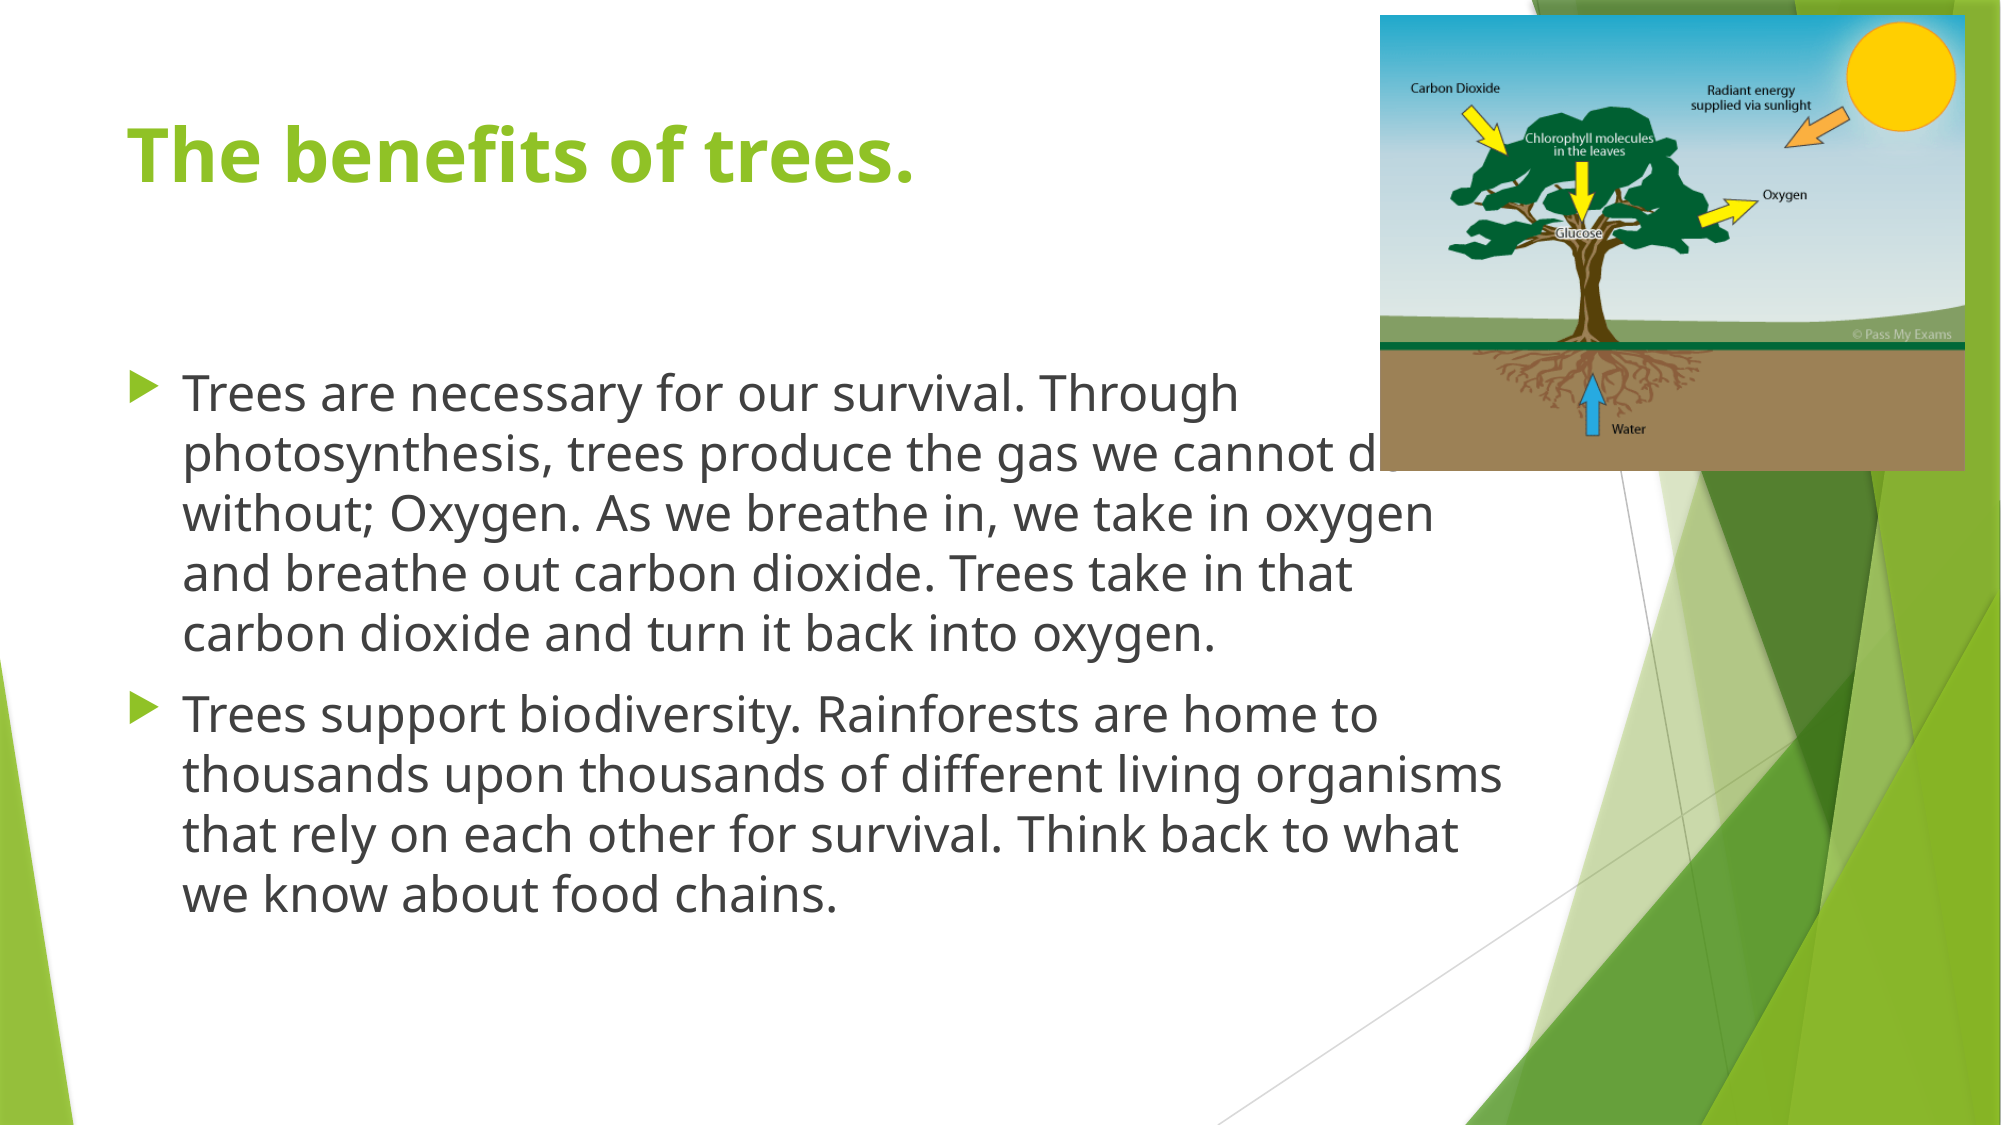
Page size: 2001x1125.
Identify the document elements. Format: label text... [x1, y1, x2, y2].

title The benefits of trees. [111, 99, 1075, 317]
list Trees are necessary for our survival. Through photosynthesis, trees produce the gas we cannot do without; Oxygen. As we breathe in, we take in oxygen and breathe out carbon dioxide. Trees take in that carbon dioxide and turn it back into oxygen. Trees support biodiversity. Rainforests are home to thousands upon thousands of different living organisms that rely on each other for survival. Think back to what we know about food chains. [111, 354, 1522, 992]
picture [1379, 15, 1965, 472]
